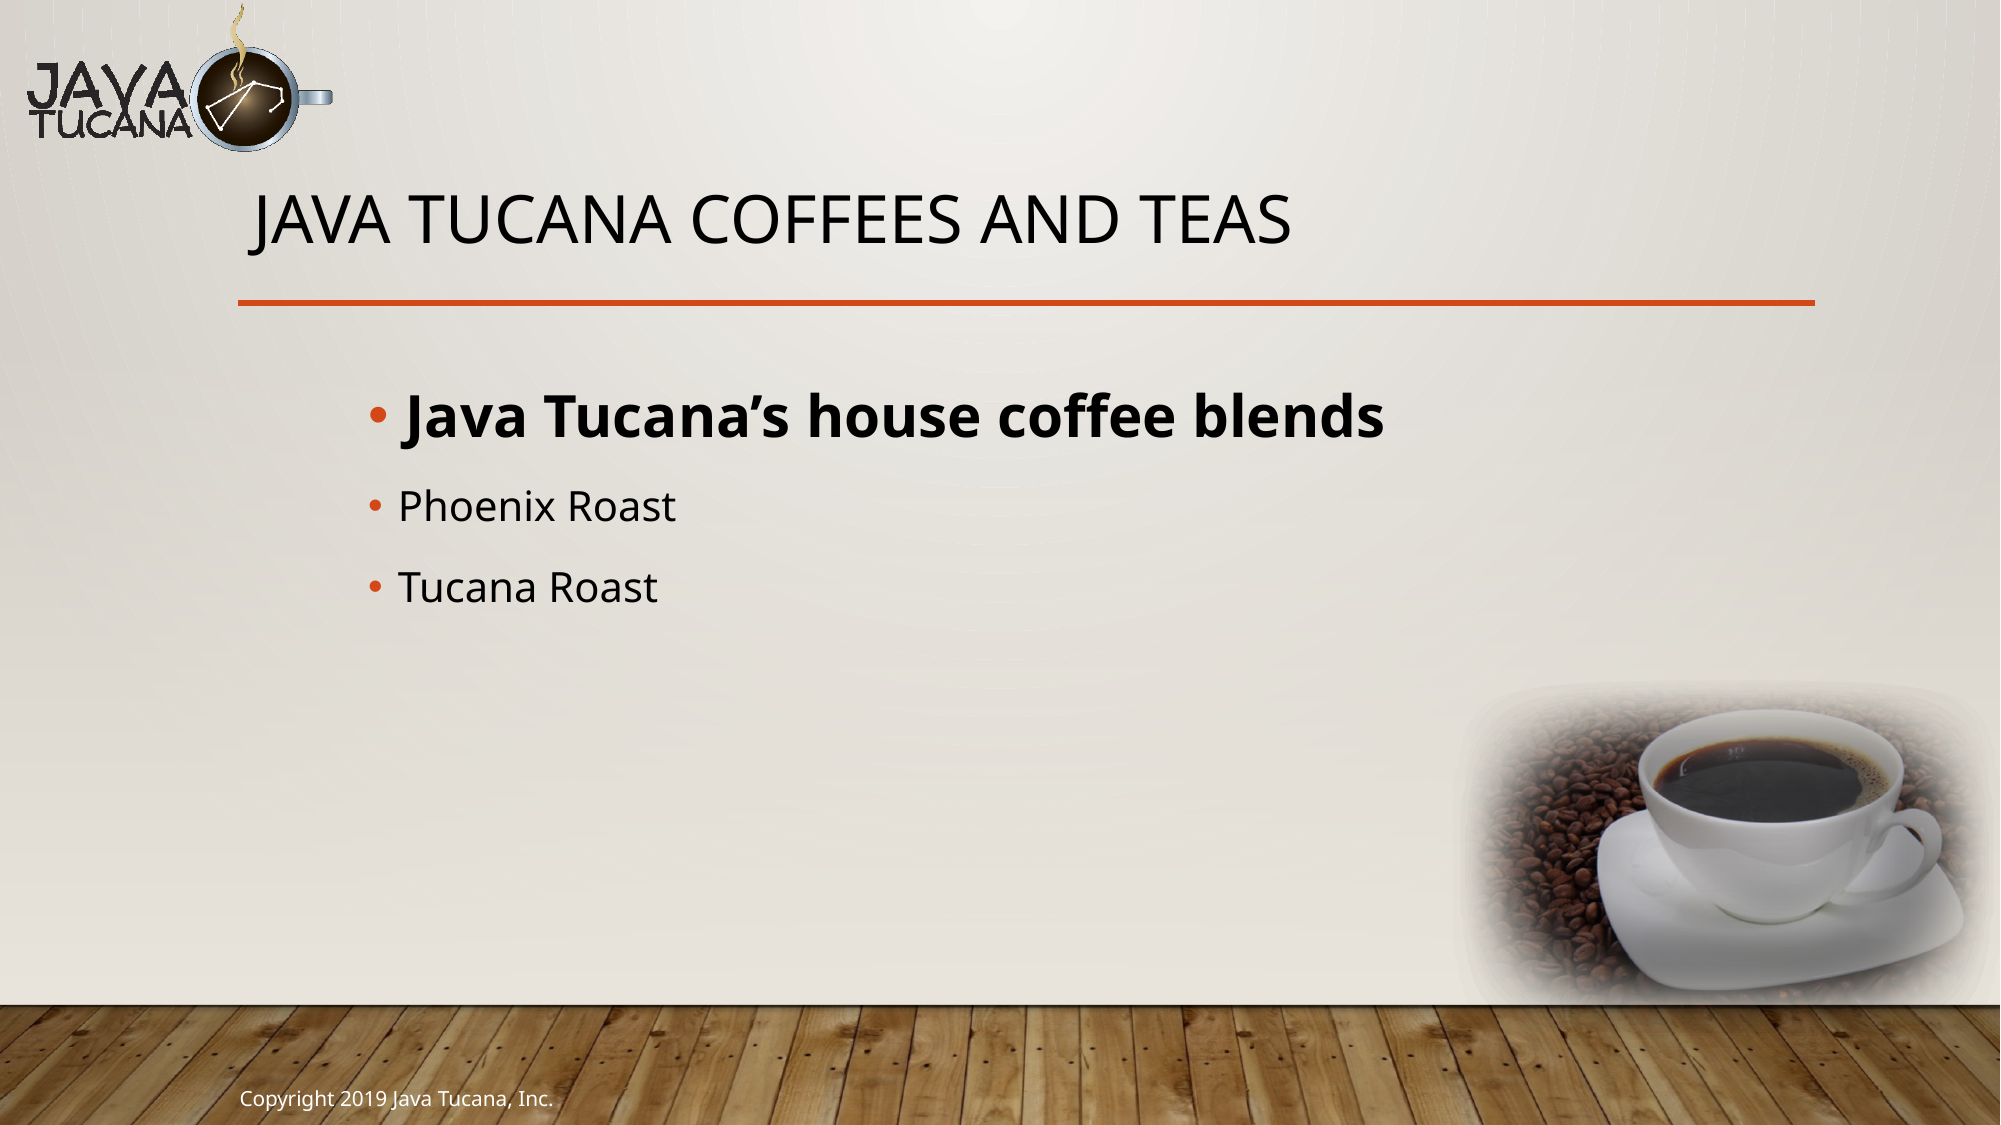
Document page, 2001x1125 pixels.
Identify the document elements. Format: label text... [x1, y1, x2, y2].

picture [1657, 767, 1906, 953]
picture [13, 0, 341, 159]
footer Copyright 2019 Java Tucana, Inc. [224, 1074, 1199, 1125]
list Java Tucana’s house coffee blends Phoenix Roast Tucana Roast [353, 357, 1657, 1016]
title Java Tucana Coffees and Teas [238, 178, 1814, 305]
picture [0, 1005, 2000, 1125]
